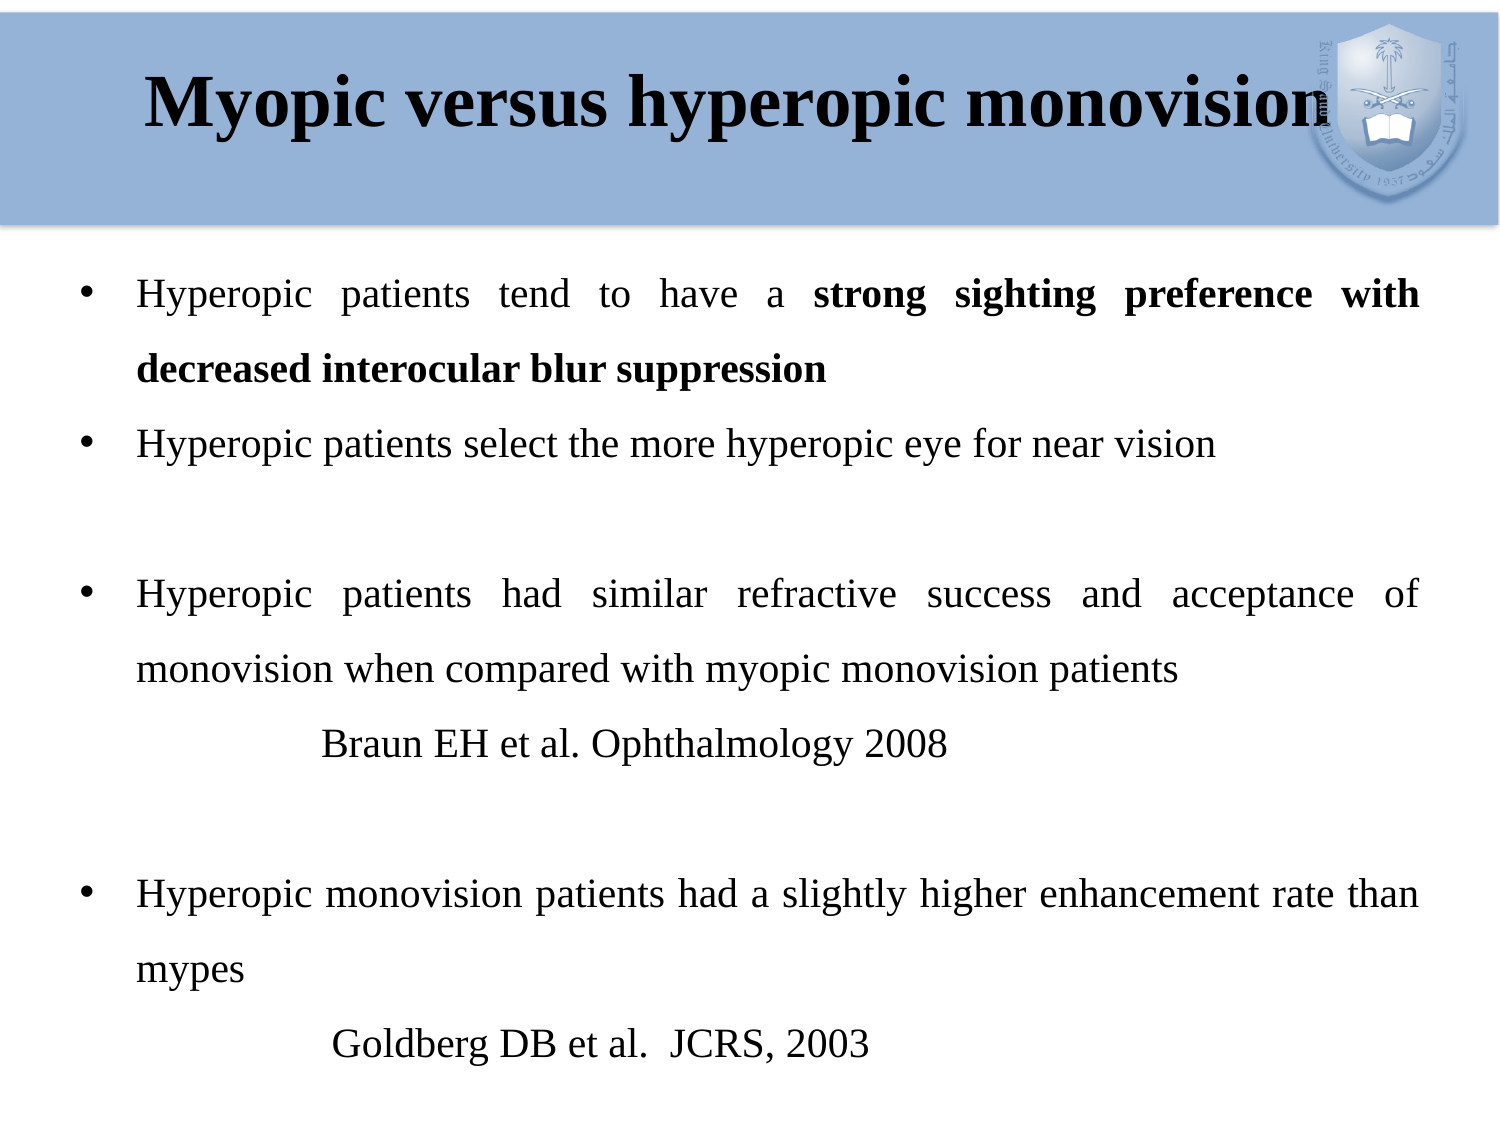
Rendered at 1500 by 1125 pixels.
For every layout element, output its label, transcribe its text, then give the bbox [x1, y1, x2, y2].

picture [1287, 12, 1488, 213]
text_box Hyperopic patients tend to have a strong sighting preference with decreased interocular blur suppression Hyperopic patients select the more hyperopic eye for near vision Hyperopic patients had similar refractive success and acceptance of monovision when compared with myopic monovision patients Braun EH et al. Ophthalmology 2008 Hyperopic monovision patients had a slightly higher enhancement rate than mypes Goldberg DB et al. JCRS, 2003 [64, 233, 1436, 1074]
text_box Myopic versus hyperopic monovision [0, 12, 1499, 225]
